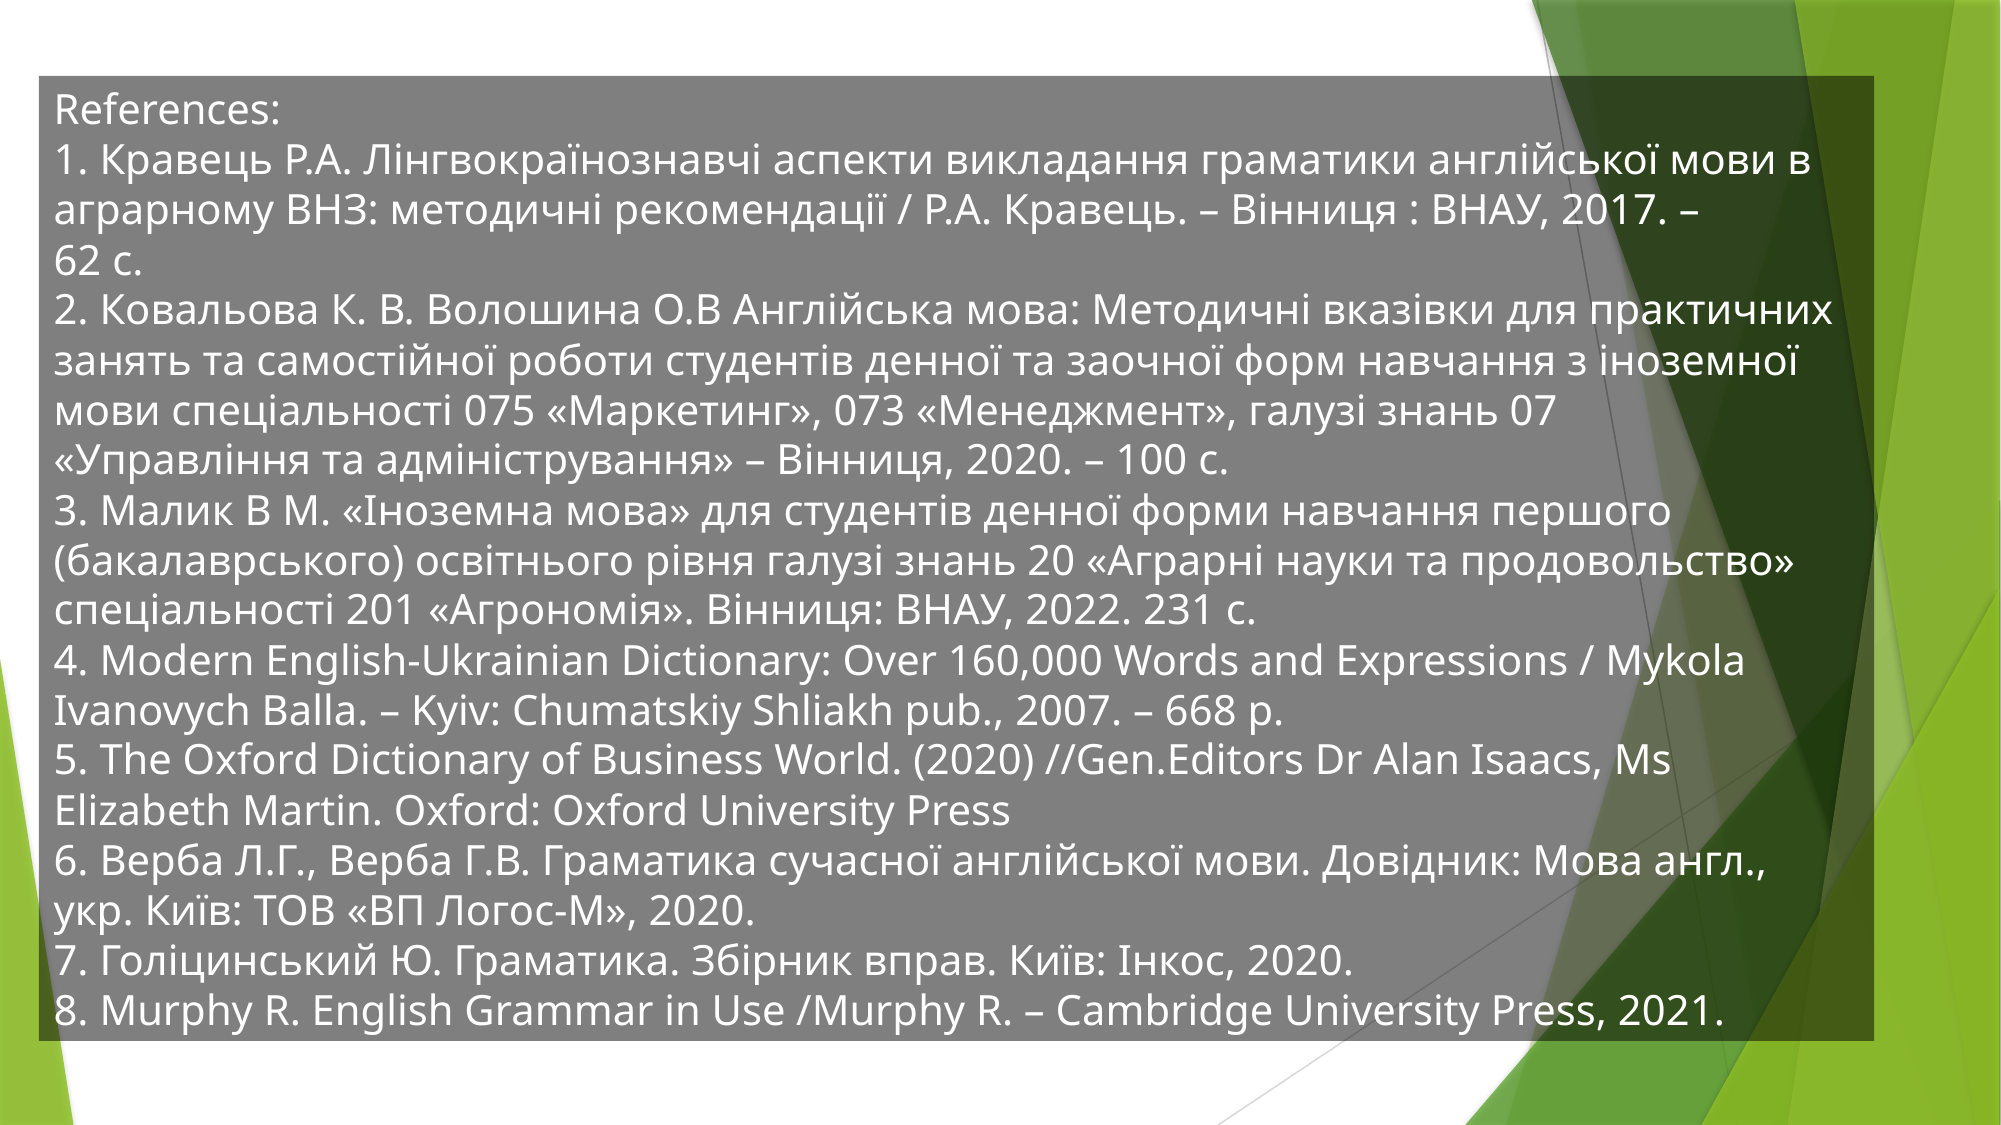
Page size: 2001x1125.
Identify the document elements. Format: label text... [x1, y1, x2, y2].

text_box References: 1. Кравець Р.А. Лінгвокраїнознавчі аспекти викладання граматики англійської мови в аграрному ВНЗ: методичні рекомендації / Р.А. Кравець. – Вінниця : ВНАУ, 2017. – 62 с. 2. Ковальова К. В. Волошина О.В Англійська мова: Методичні вказівки для практичних занять та самостійної роботи студентів денної та заочної форм навчання з іноземної мови спеціальності 075 «Маркетинг», 073 «Менеджмент», галузі знань 07 «Управління та адміністрування» – Вінниця, 2020. – 100 с. 3. Малик В М. «Іноземна мова» для студентів денної форми навчання першого (бакалаврського) освітнього рівня галузі знань 20 «Аграрні науки та продовольство» спеціальності 201 «Агрономія». Вінниця: ВНАУ, 2022. 231 с. 4. Modern English-Ukrainian Dictionary: Over 160,000 Words and Expressions / Mykola Ivanovych Balla. – Kyiv: Chumatskiy Shliakh pub., 2007. – 668 p. 5. The Oxford Dictionary of Business World. (2020) //Gen.Editors Dr Alan Isaacs, Ms Elizabeth Martin. Oxford: Oxford University Press 6. Верба Л.Г., Верба Г.В. Граматика сучасної англійської мови. Довідник: Мова англ., укр. Київ: ТОВ «ВП Логос-М», 2020. 7. Голіцинський Ю. Граматика. Збірник вправ. Київ: Інкос, 2020. 8. Murphy R. English Grammar in Use /Murphy R. – Cambridge University Press, 2021. [38, 75, 1875, 1041]
